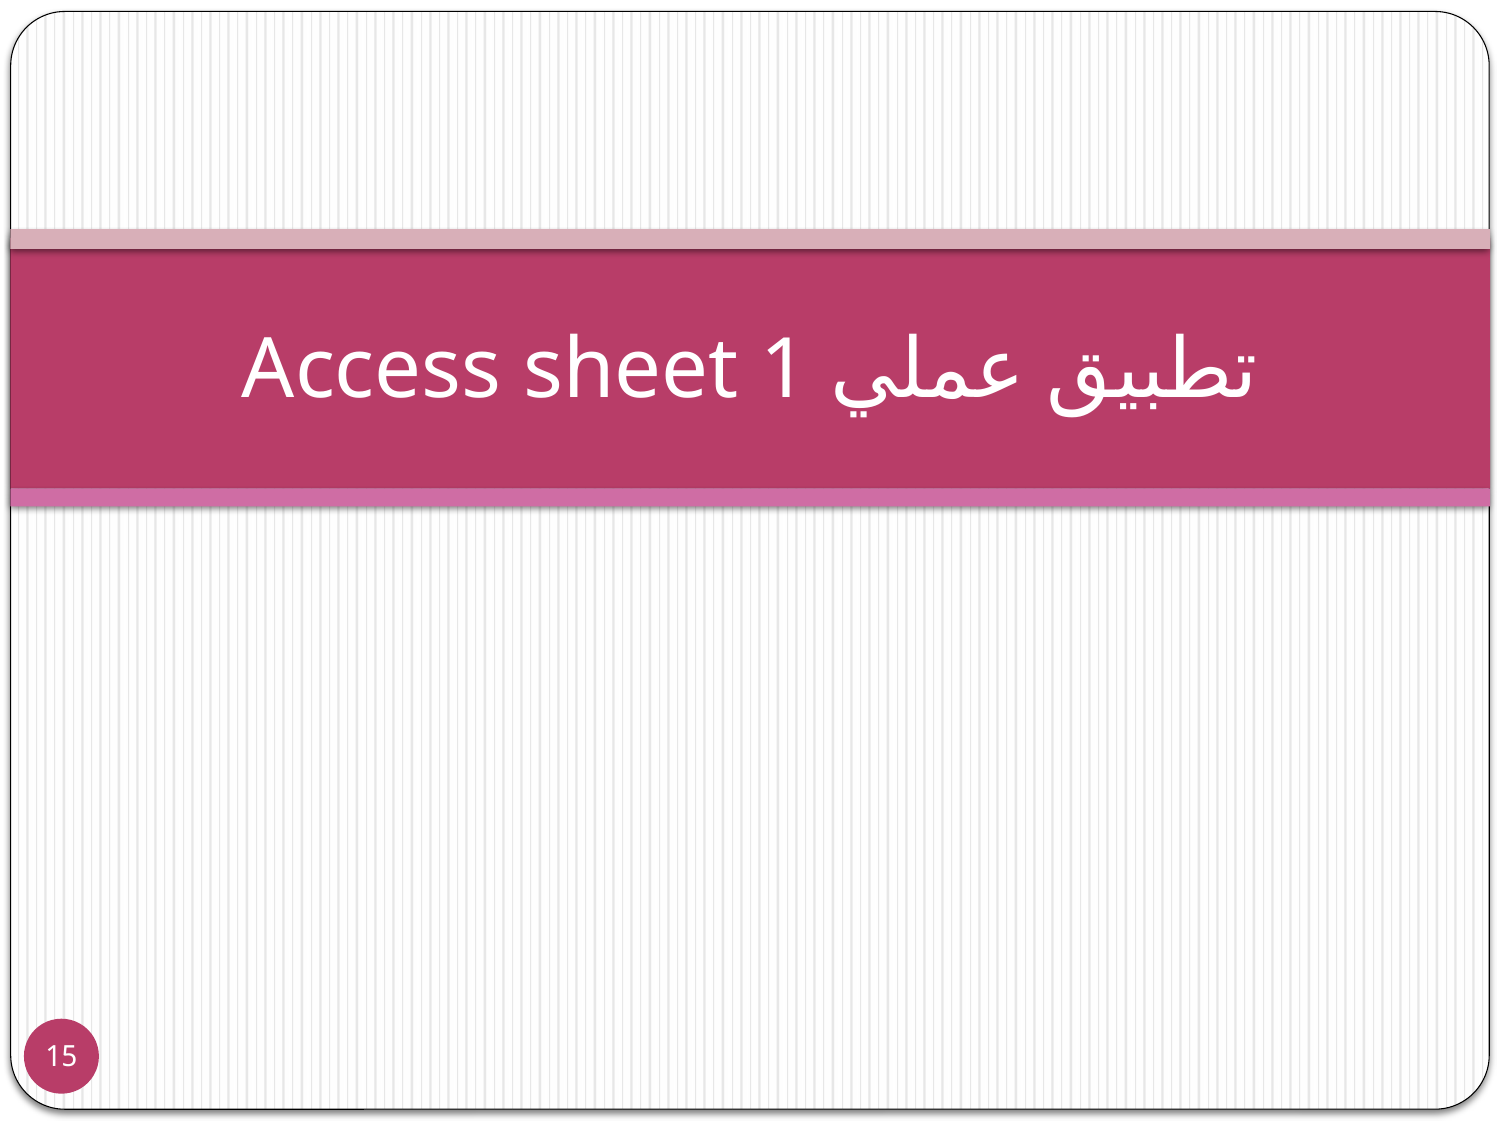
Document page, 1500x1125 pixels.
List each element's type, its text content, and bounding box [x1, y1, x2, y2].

slide_number 15 [23, 1018, 99, 1094]
title تطبيق عملي Access sheet 1 [75, 247, 1425, 489]
